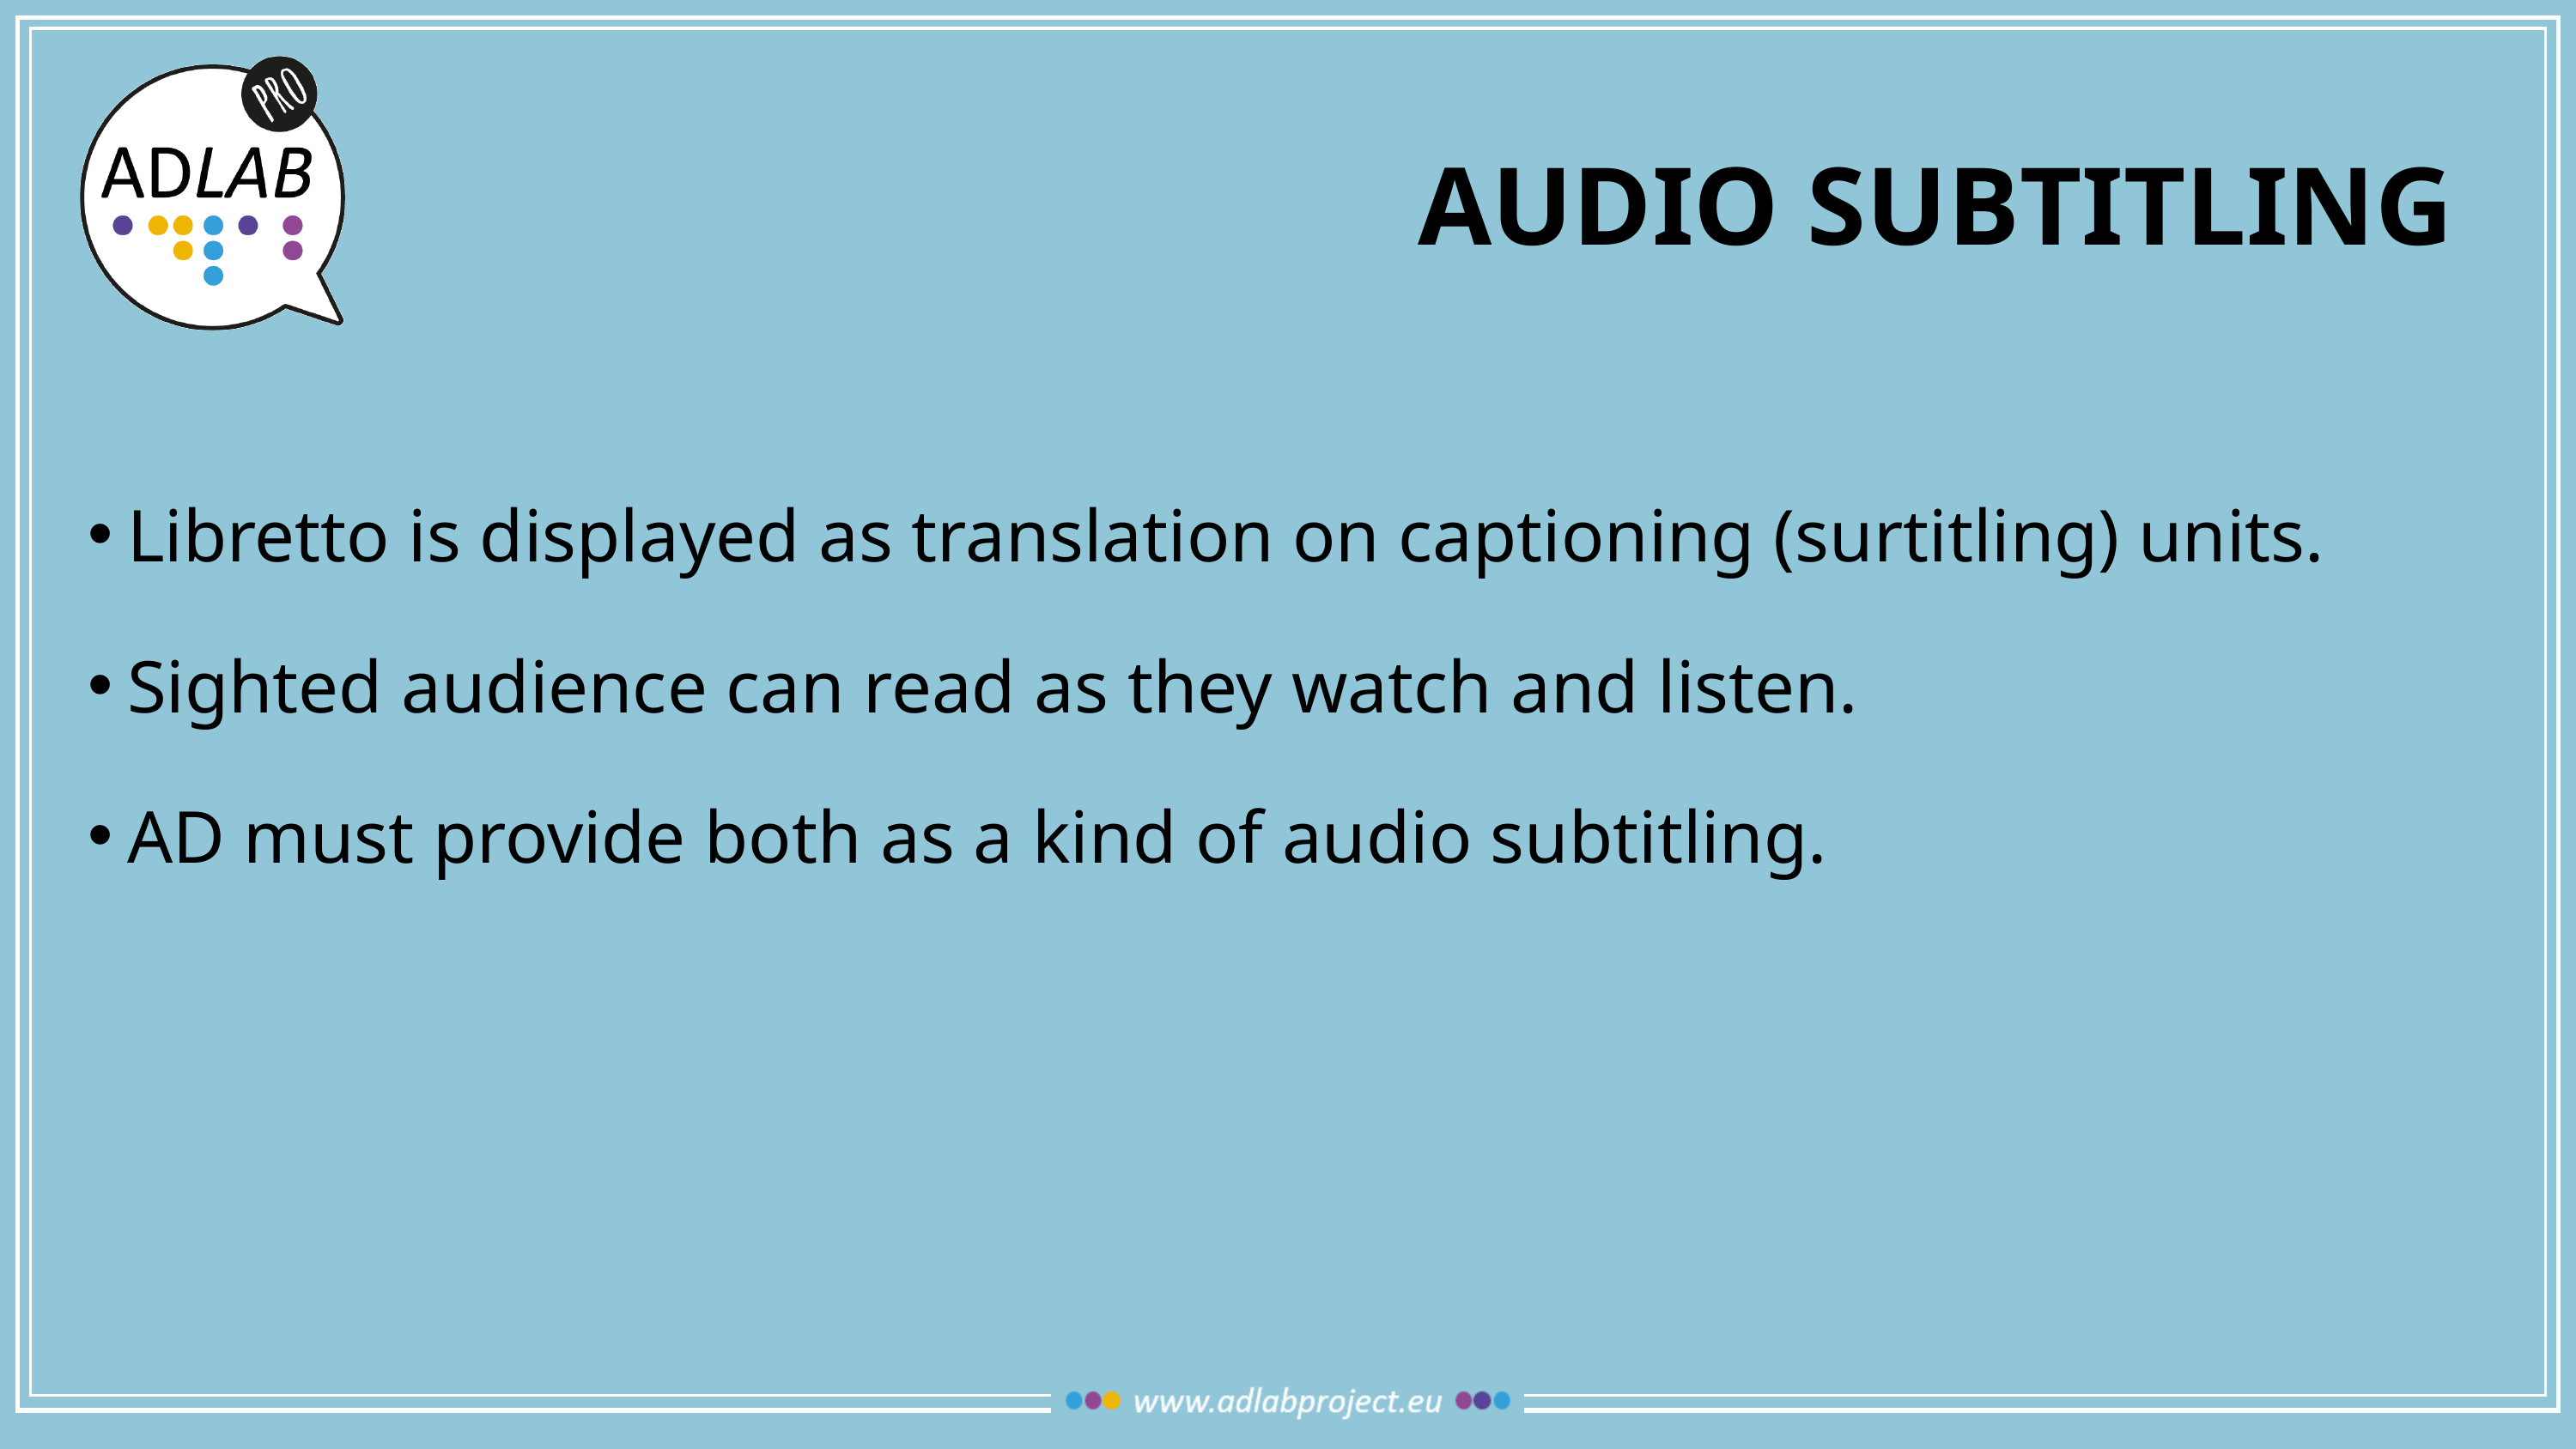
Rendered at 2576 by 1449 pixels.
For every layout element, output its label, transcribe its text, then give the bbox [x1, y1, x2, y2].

picture [1051, 1378, 1524, 1429]
list Libretto is displayed as translation on captioning (surtitling) units. Sighted audience can read as they watch and listen. AD must provide both as a kind of audio subtitling. [75, 440, 2501, 1122]
picture [72, 49, 353, 330]
title Audio subtitling [384, 70, 2467, 351]
